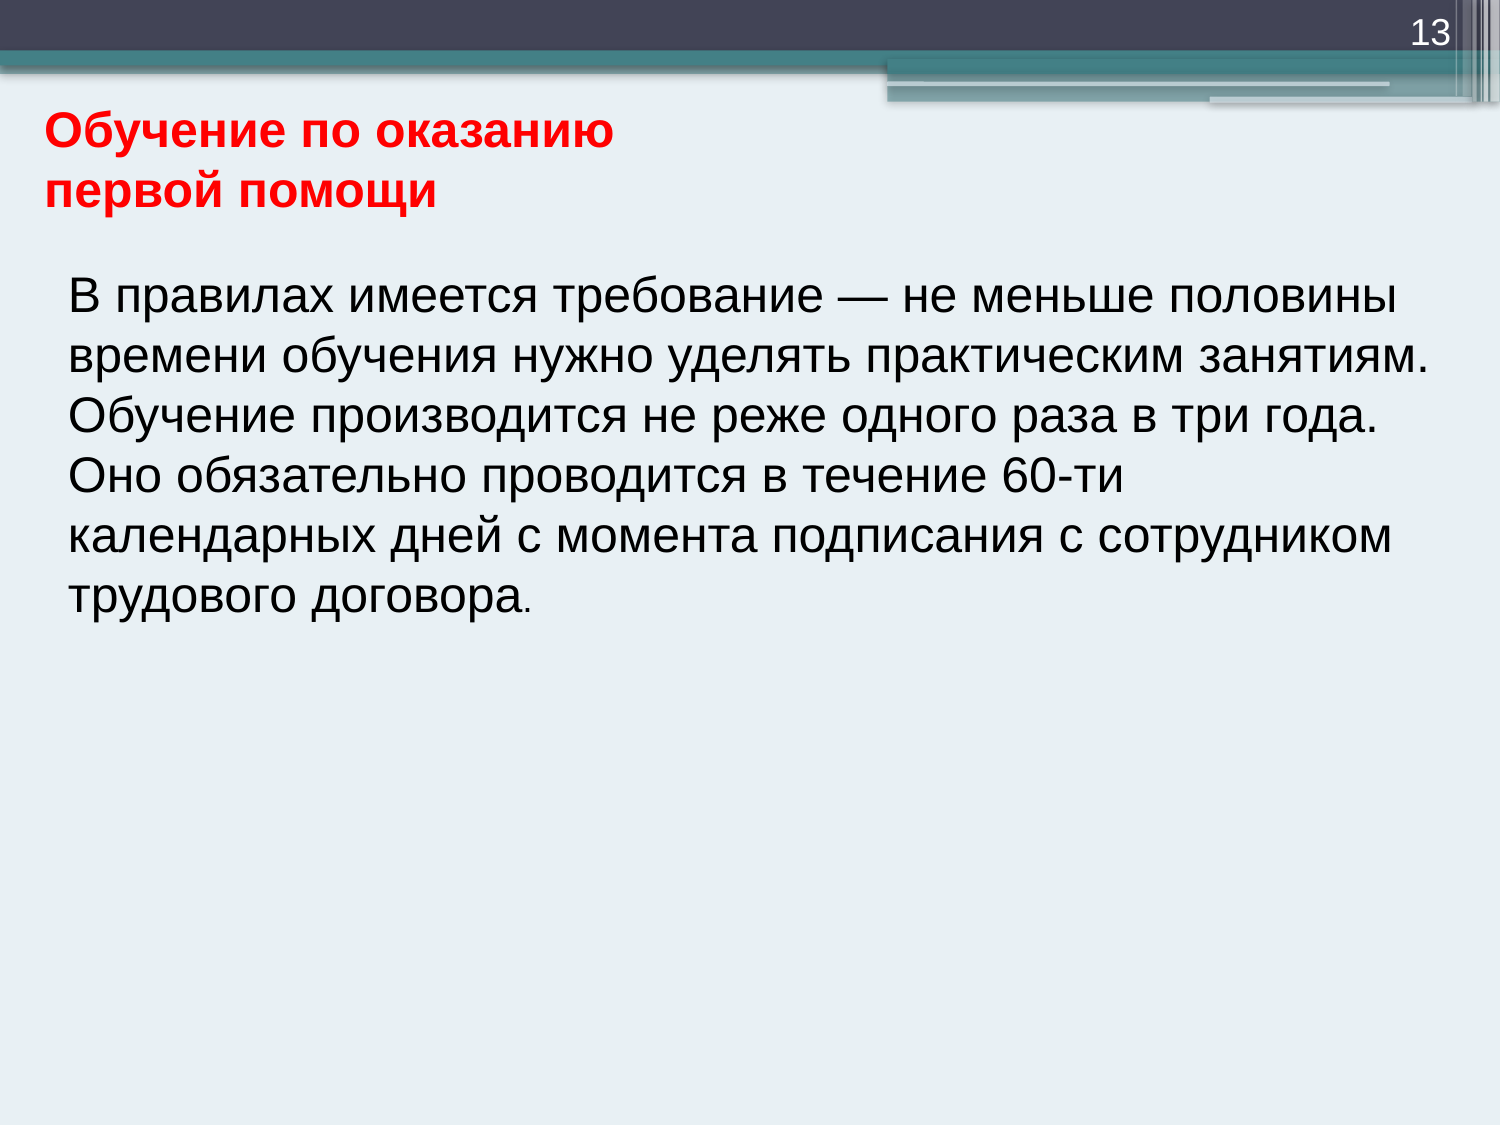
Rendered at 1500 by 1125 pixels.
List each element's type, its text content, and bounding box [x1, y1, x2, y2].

text_box Обучение по оказанию первой помощи [29, 89, 780, 225]
text_box В правилах имеется требование — не меньше половины времени обучения нужно уделять практическим занятиям. Обучение производится не реже одного раза в три года. Оно обязательно проводится в течение 60-ти календарных дней с момента подписания с сотрудником трудового договора. [53, 255, 1459, 631]
slide_number 13 [1341, 0, 1466, 61]
